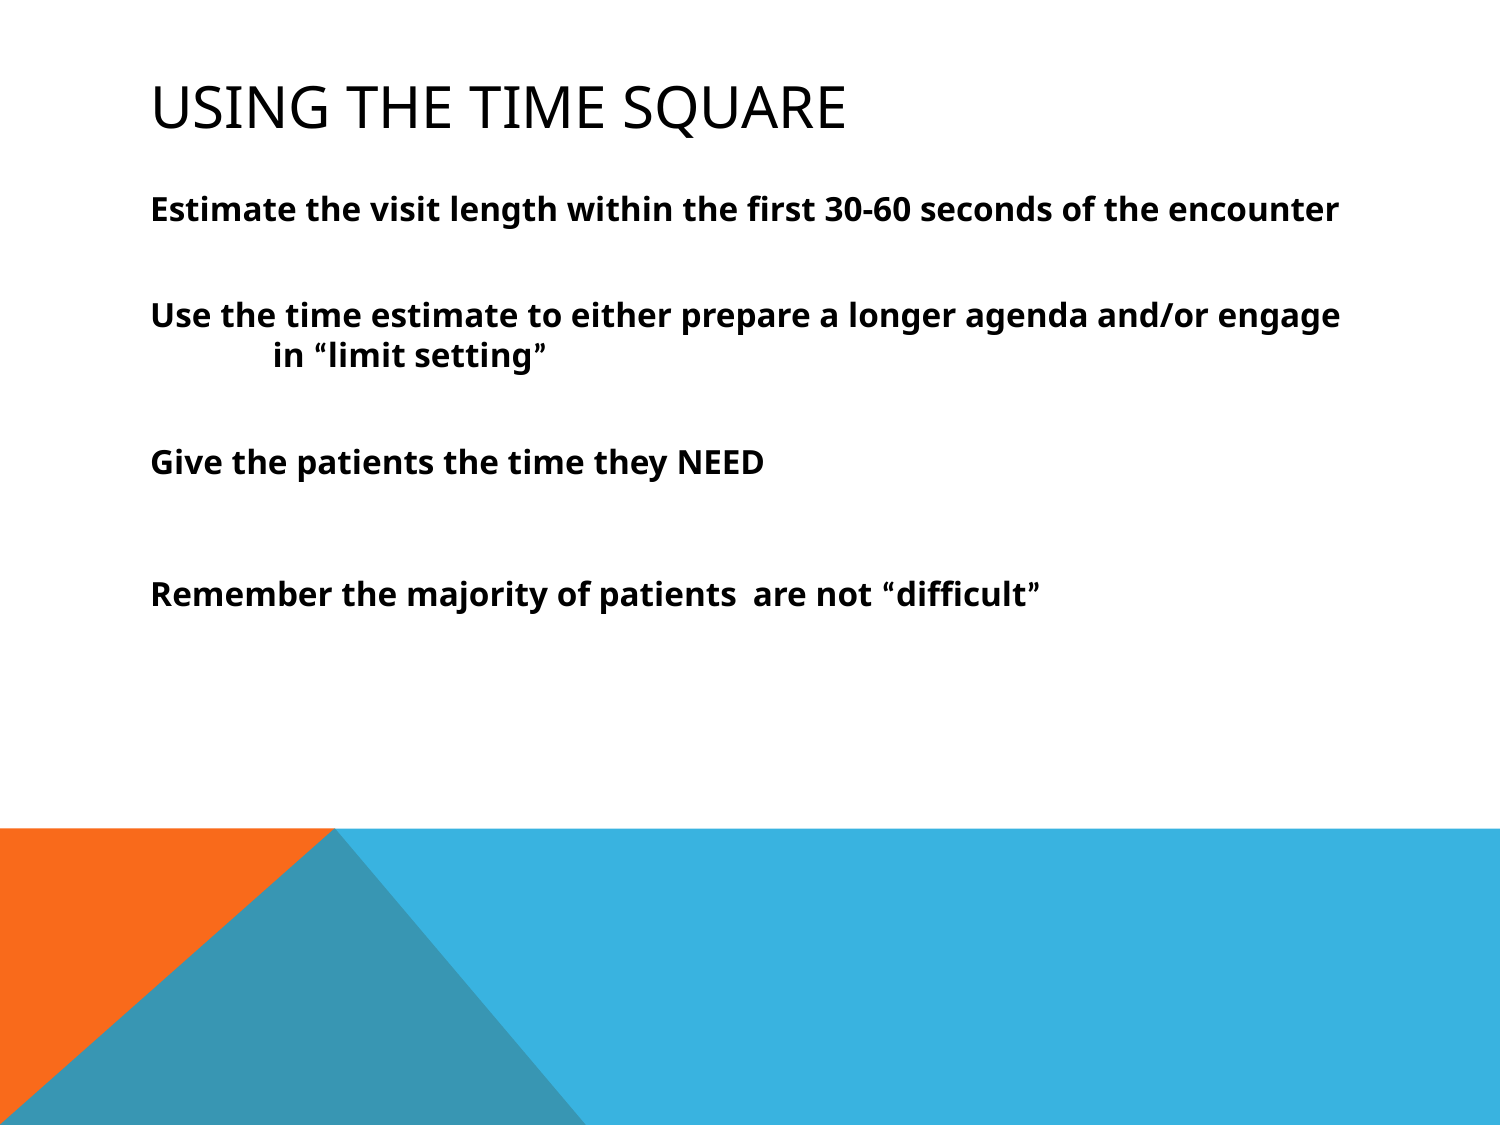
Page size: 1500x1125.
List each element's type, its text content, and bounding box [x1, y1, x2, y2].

list Estimate the visit length within the first 30-60 seconds of the encounter Use the time estimate to either prepare a longer agenda and/or engage in “limit setting” Give the patients the time they NEED Remember the majority of patients are not “difficult” [135, 180, 1369, 768]
title Using the Time Square [135, 60, 1369, 150]
